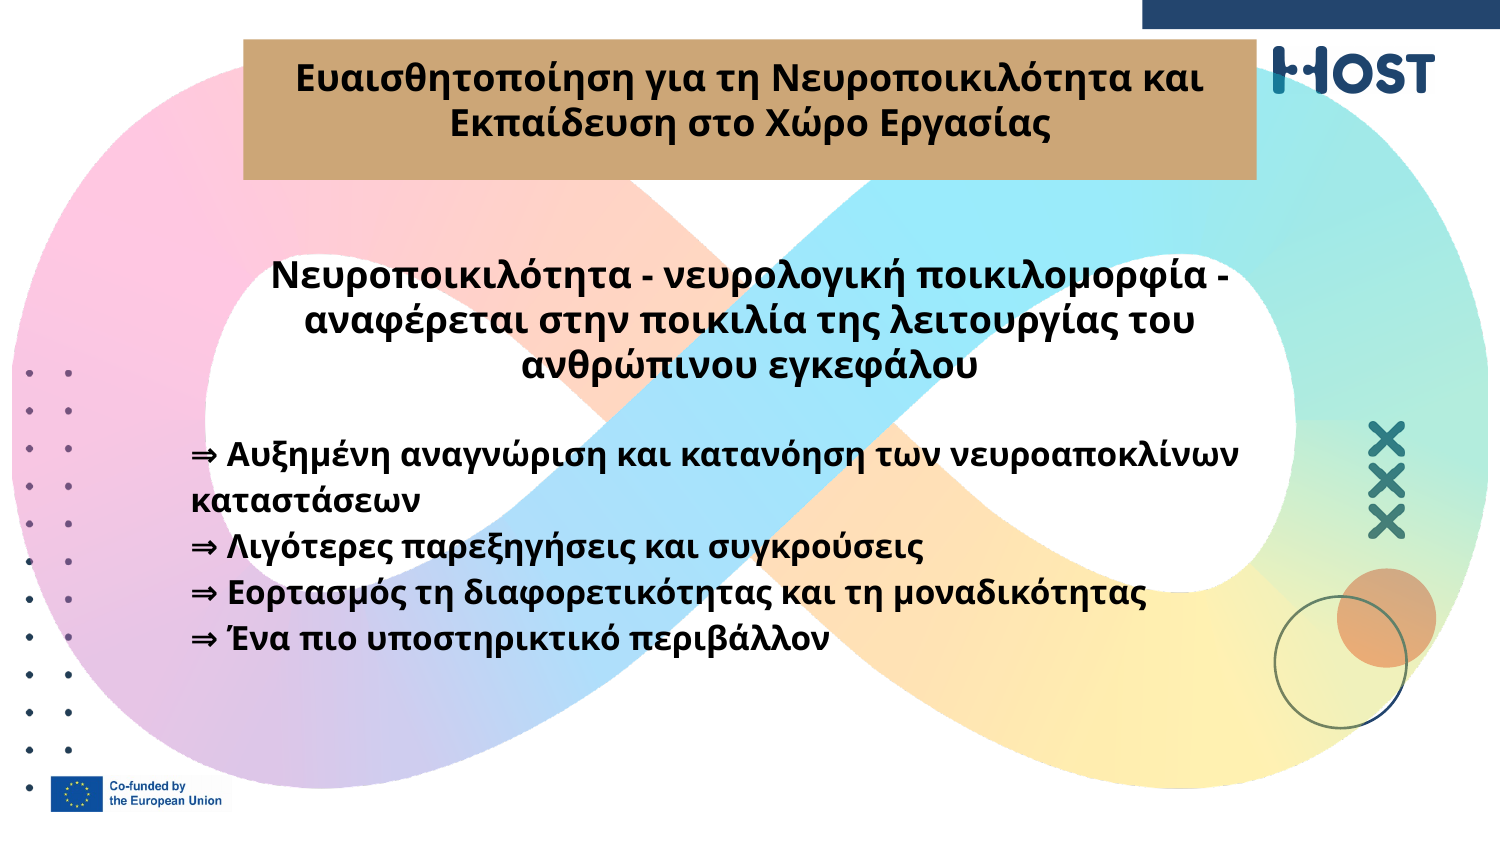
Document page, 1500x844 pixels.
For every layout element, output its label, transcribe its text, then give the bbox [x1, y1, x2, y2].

text_box Ευαισθητοποίηση για τη Νευροποικιλότητα και Εκπαίδευση στο Χώρο Εργασίας [243, 39, 1257, 51]
picture [0, 46, 1488, 812]
